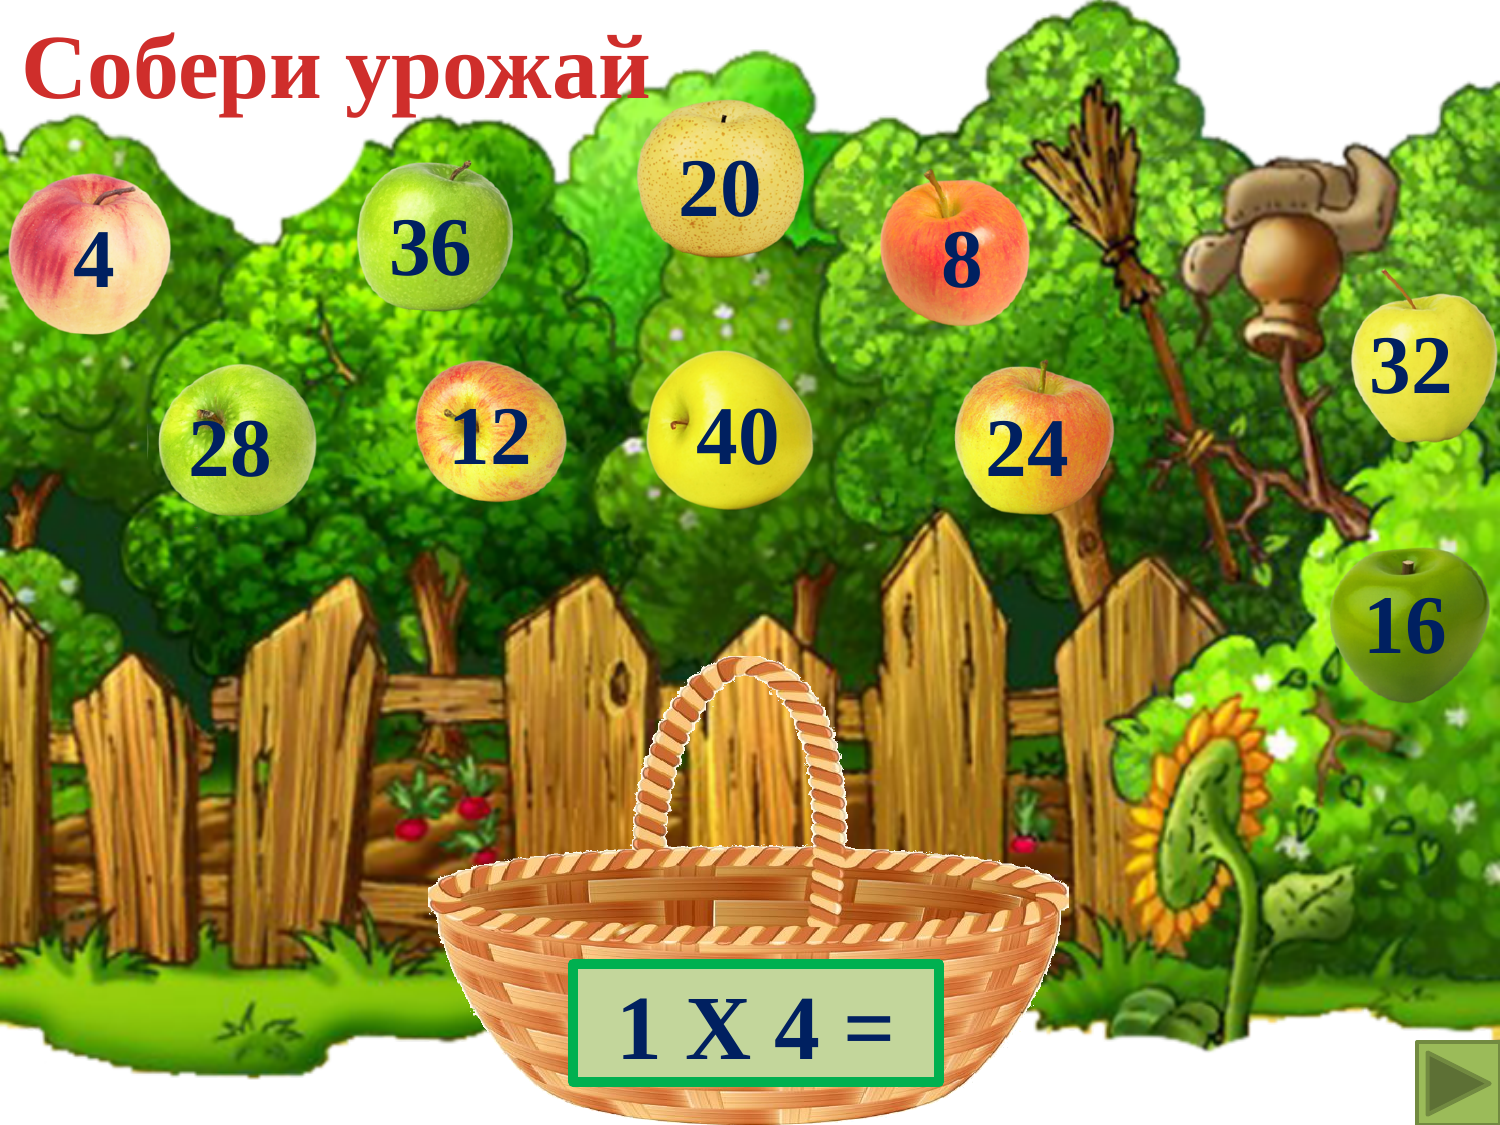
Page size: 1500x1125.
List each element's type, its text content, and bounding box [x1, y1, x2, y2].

text_box [1415, 1040, 1500, 1125]
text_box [1346, 255, 1500, 450]
text_box Собери урожай [0, 0, 674, 125]
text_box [867, 160, 1034, 336]
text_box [407, 349, 573, 520]
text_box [1310, 538, 1500, 707]
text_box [0, 160, 178, 339]
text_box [147, 349, 325, 528]
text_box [348, 148, 514, 324]
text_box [926, 349, 1117, 526]
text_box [631, 314, 822, 517]
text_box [619, 66, 810, 262]
picture [0, 0, 1500, 1125]
